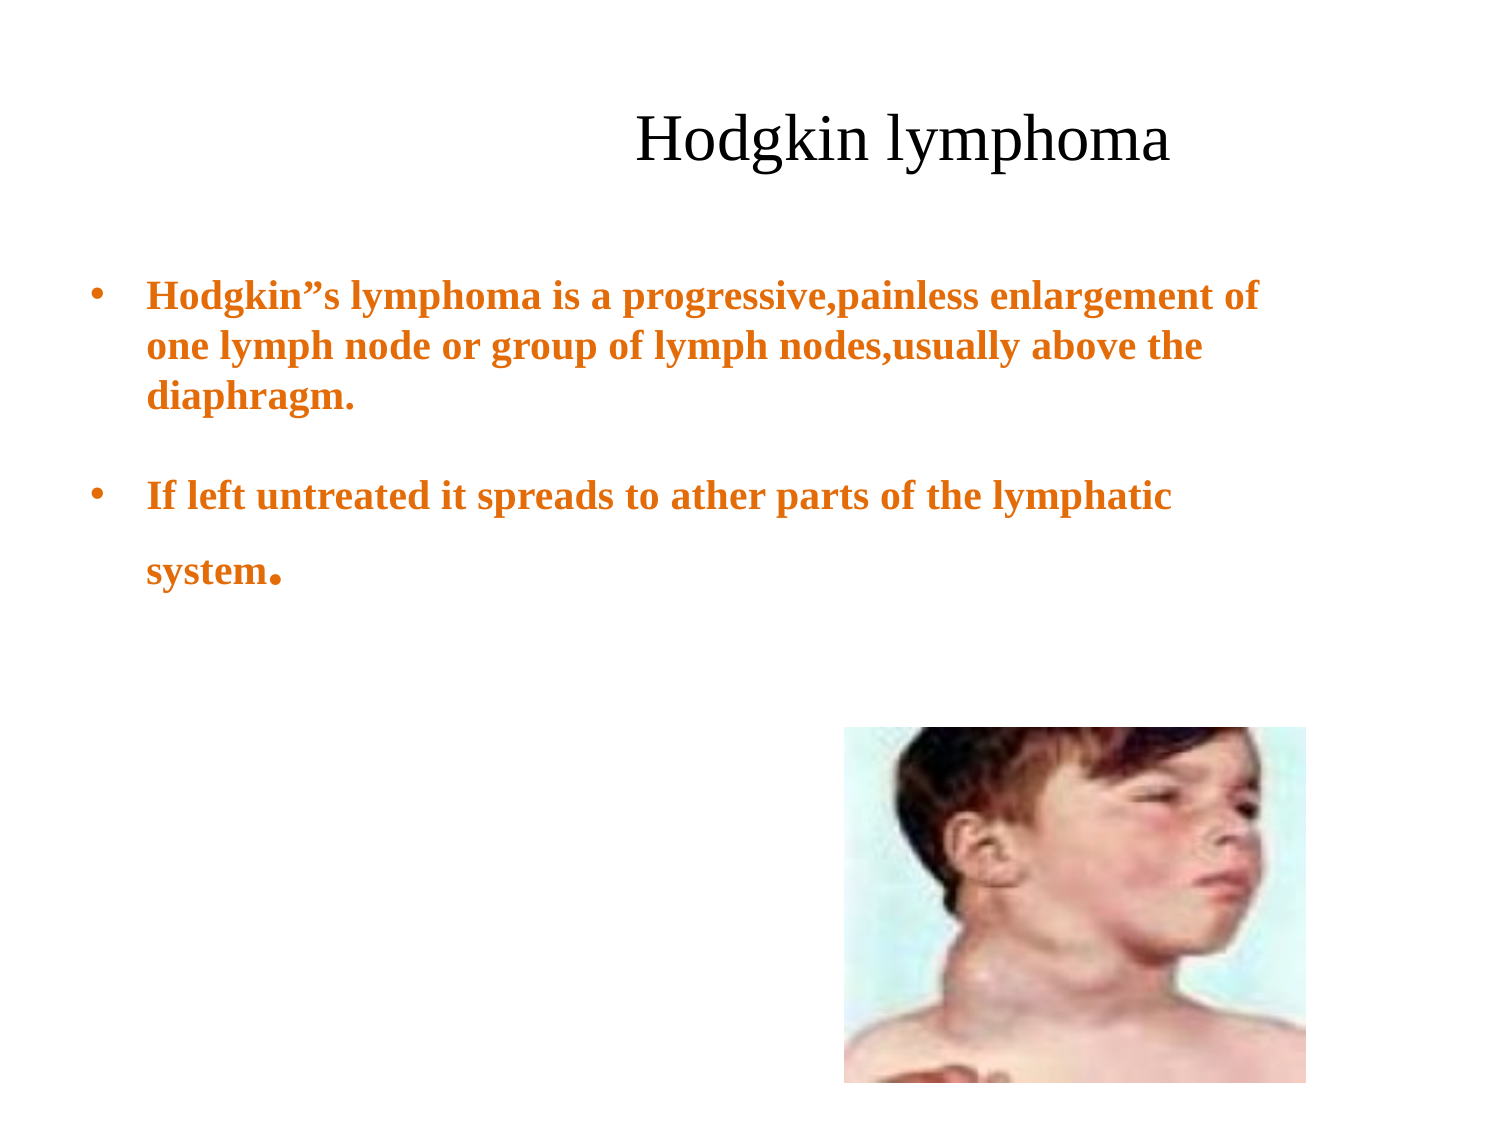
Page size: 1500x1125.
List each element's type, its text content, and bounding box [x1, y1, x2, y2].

title Hodgkin lymphoma [75, 0, 1425, 228]
text_box Hodgkin”s lymphoma is a progressive,painless enlargement of one lymph node or group of lymph nodes,usually above the diaphragm. If left untreated it spreads to ather parts of the lymphatic system. [87, 267, 1313, 598]
picture [844, 727, 1306, 1083]
